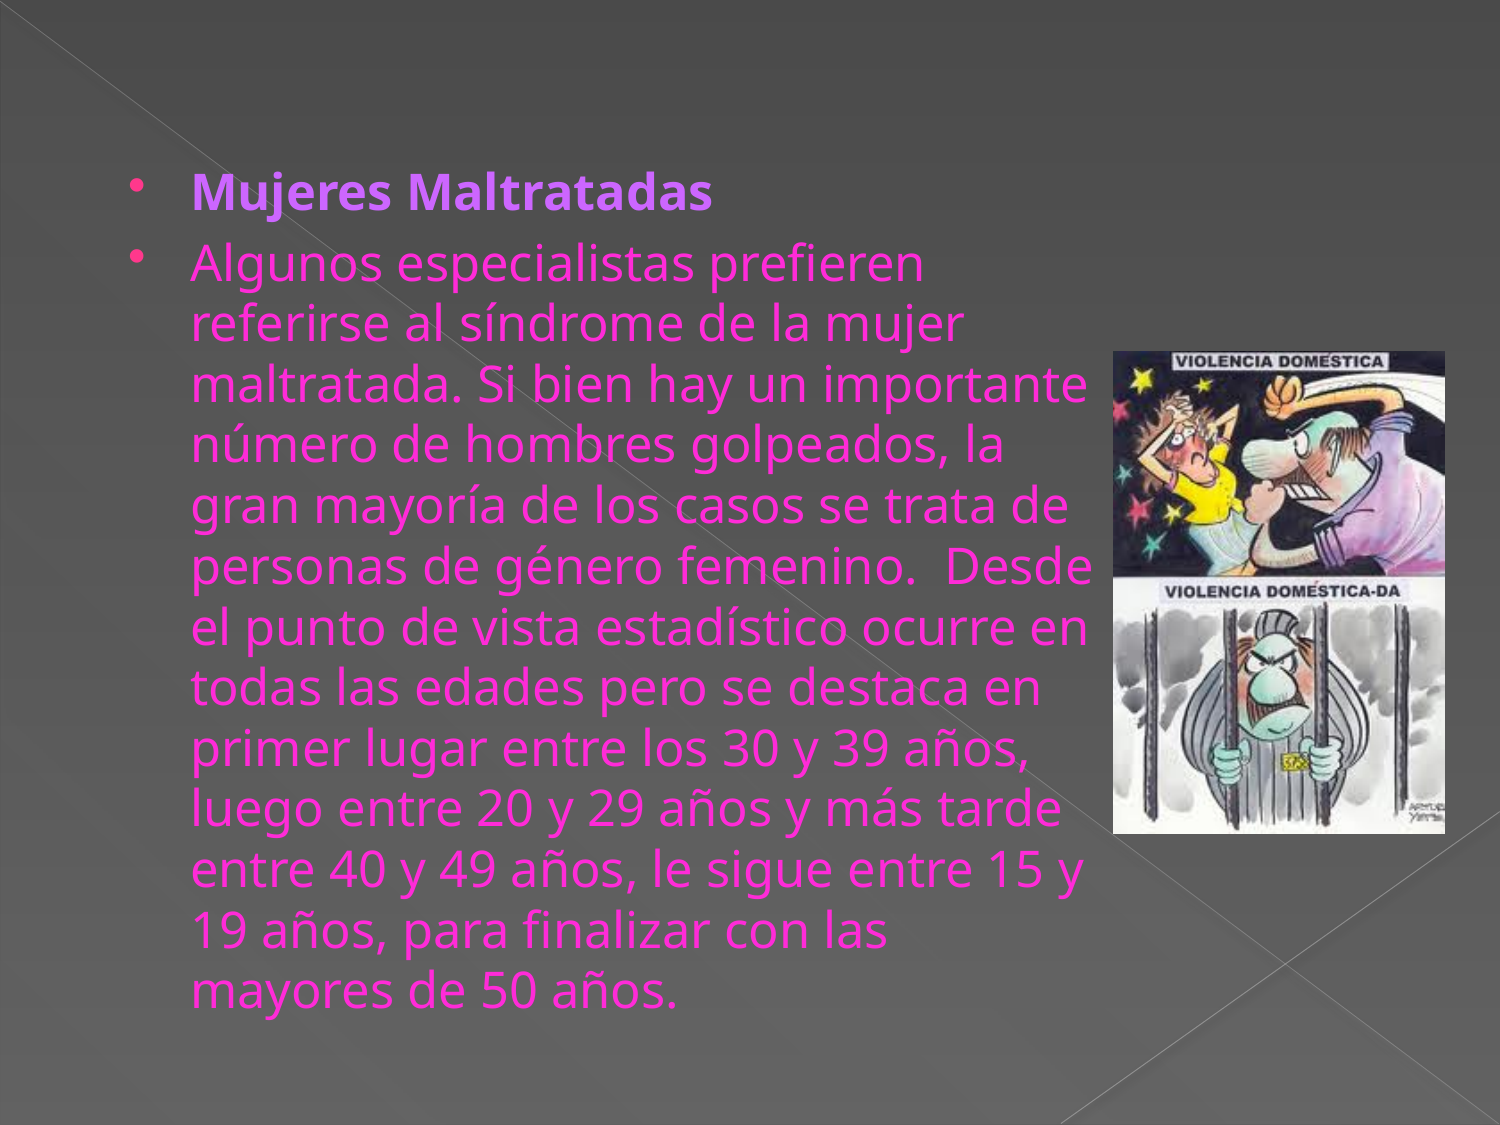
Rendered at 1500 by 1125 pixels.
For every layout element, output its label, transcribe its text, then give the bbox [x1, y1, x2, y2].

picture [1112, 351, 1445, 834]
list Mujeres Maltratadas Algunos especialistas prefieren referirse al síndrome de la mujer maltratada. Si bien hay un importante número de hombres golpeados, la gran mayoría de los casos se trata de personas de género femenino. Desde el punto de vista estadístico ocurre en todas las edades pero se destaca en primer lugar entre los 30 y 39 años, luego entre 20 y 29 años y más tarde entre 40 y 49 años, le sigue entre 15 y 19 años, para finalizar con las mayores de 50 años. [105, 152, 1114, 1059]
